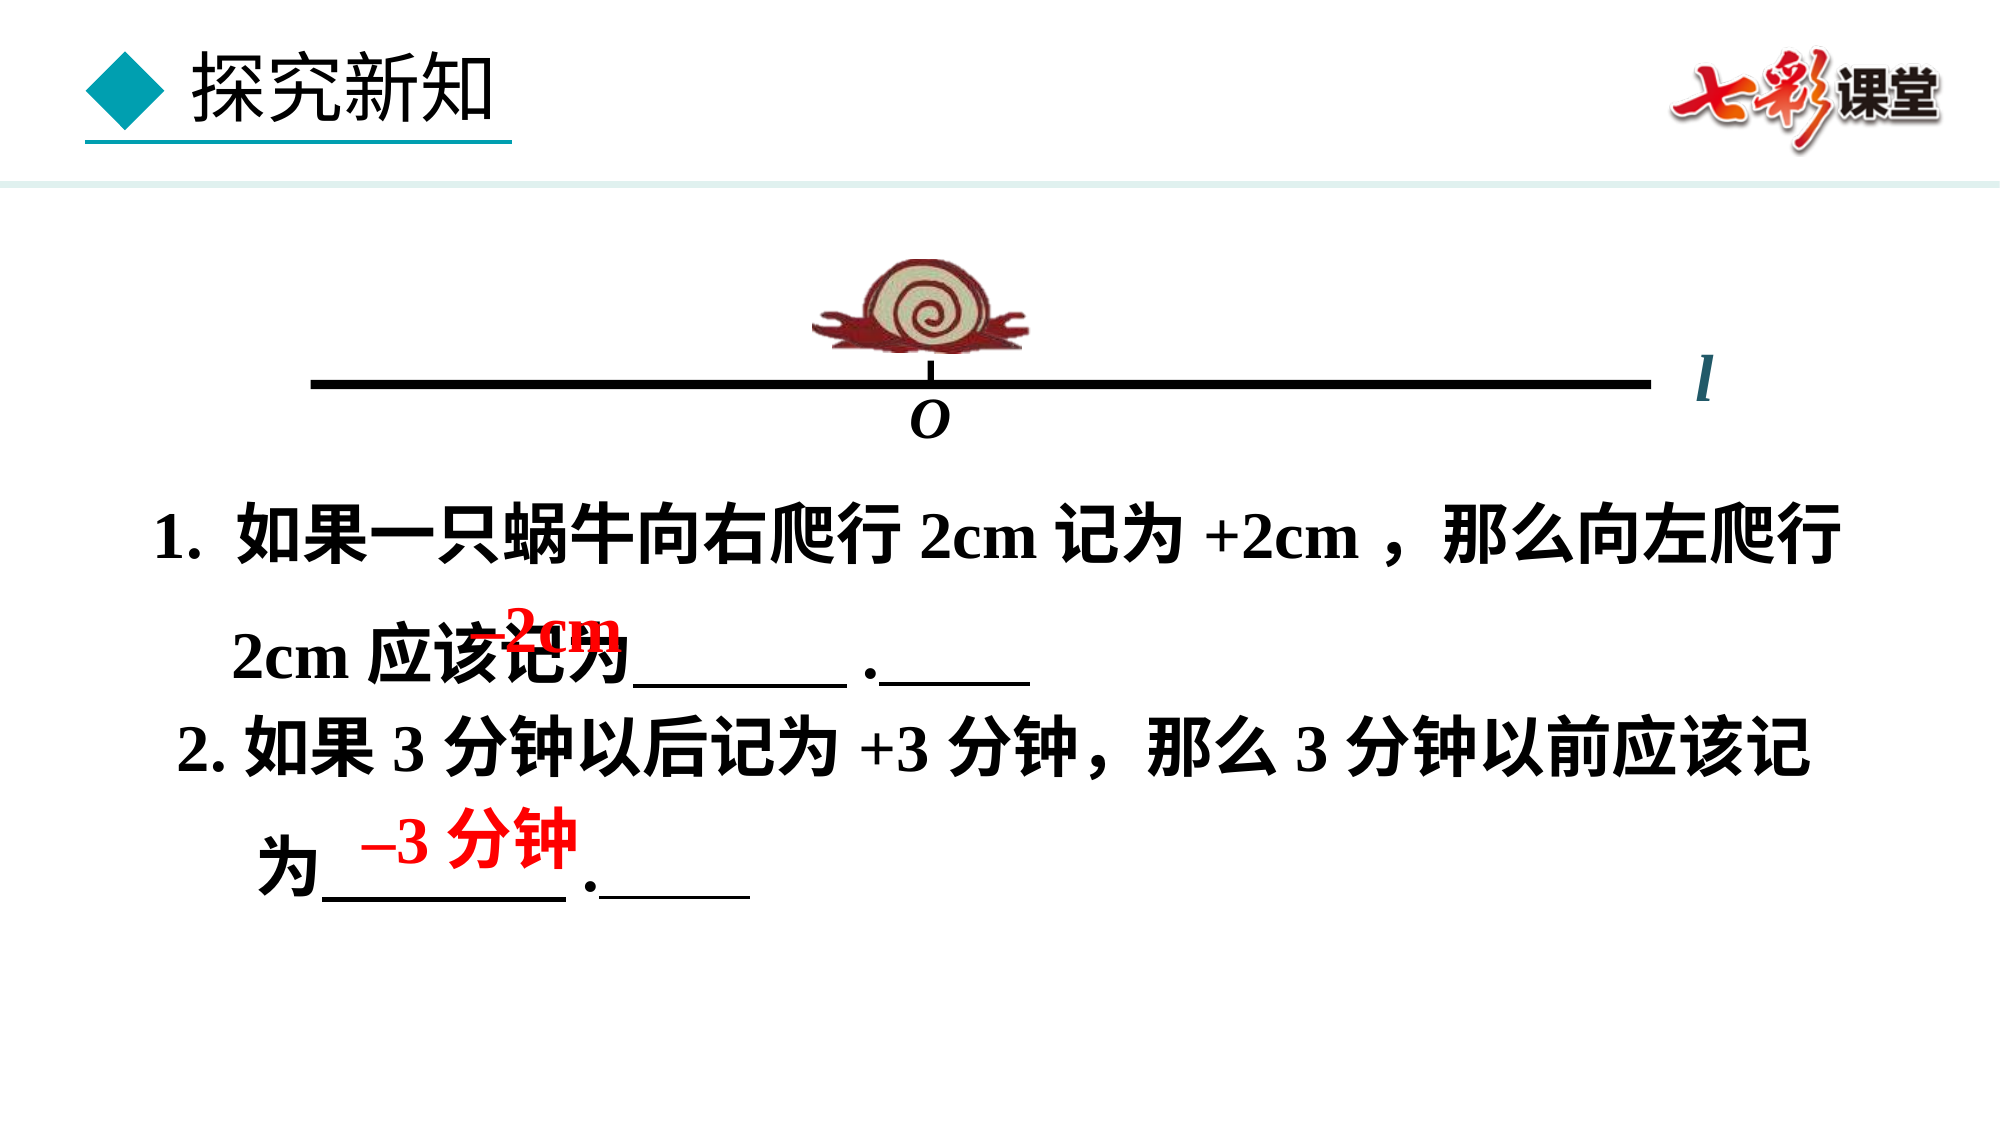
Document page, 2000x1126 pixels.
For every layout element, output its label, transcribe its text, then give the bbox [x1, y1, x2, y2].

text_box 1. 如果一只蜗牛向右爬行2cm记为+2cm，那么向左爬行2cm应该记为 . [132, 441, 1973, 702]
picture [1666, 42, 1948, 157]
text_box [310, 360, 1652, 459]
text_box –2cm [451, 575, 727, 676]
text_box –3分钟 [342, 786, 635, 887]
text_box 2.如果3分钟以后记为+3分钟，那么3分钟以前应该记为 . [156, 655, 1855, 915]
text_box l [1609, 325, 1800, 441]
picture [812, 258, 1036, 354]
